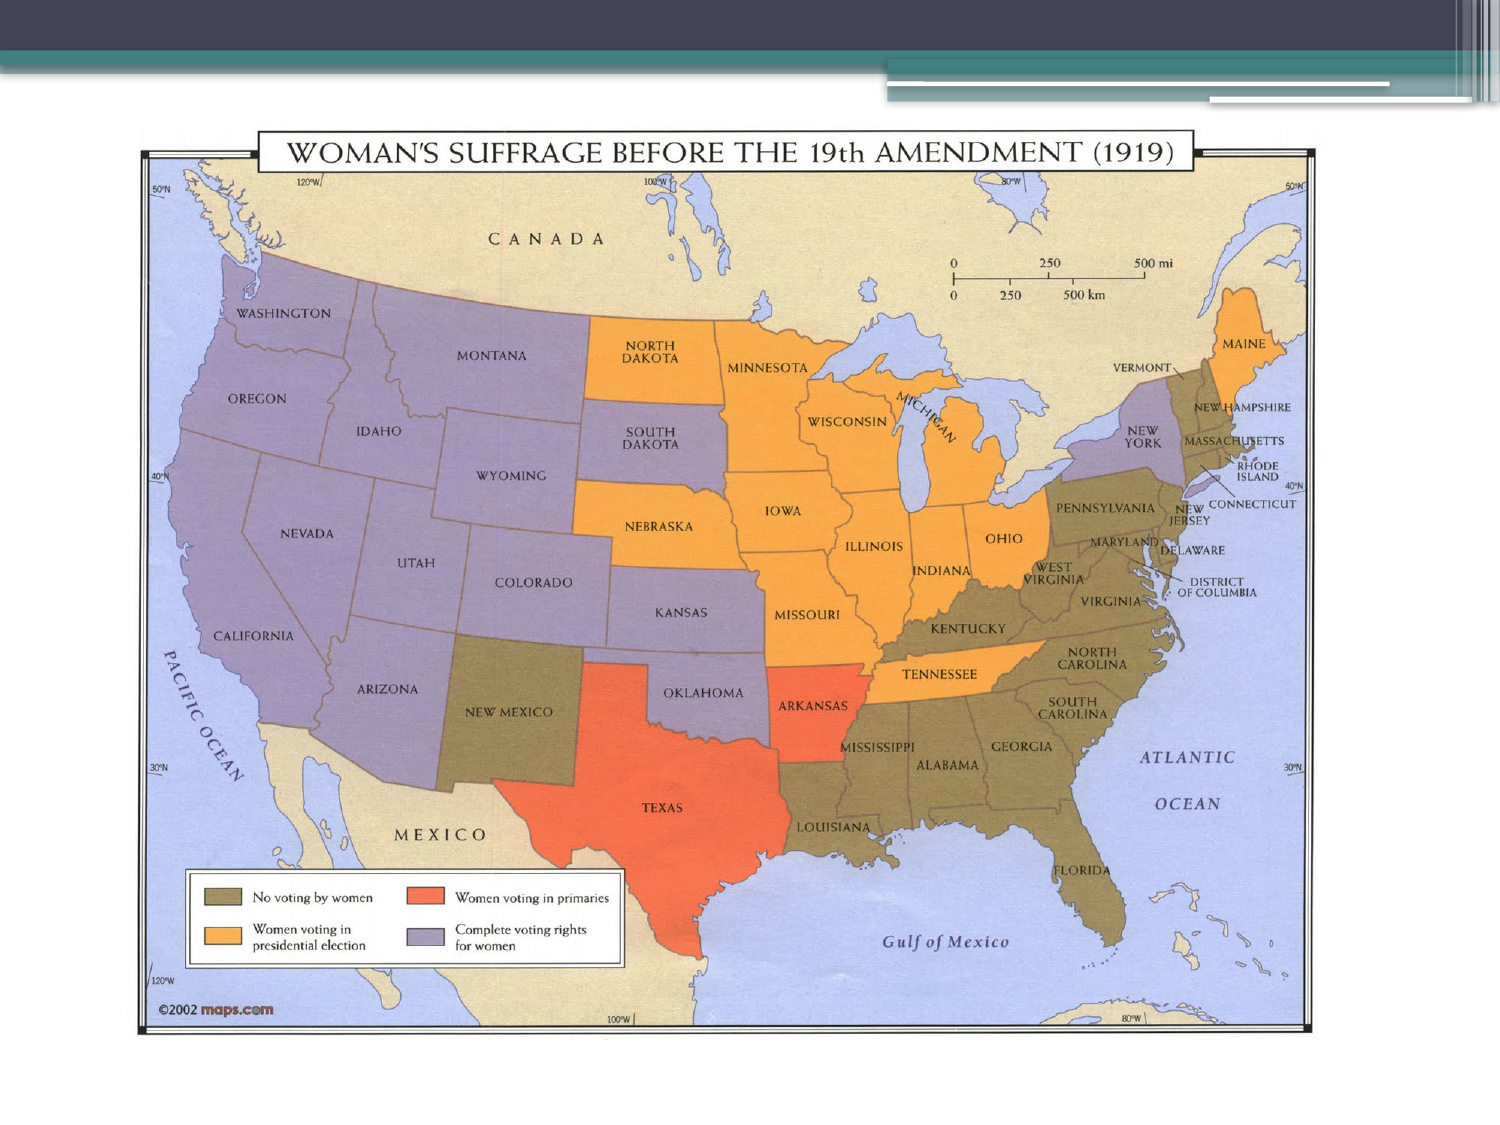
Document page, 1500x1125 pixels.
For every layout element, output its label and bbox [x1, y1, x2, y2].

picture [124, 124, 1327, 1041]
